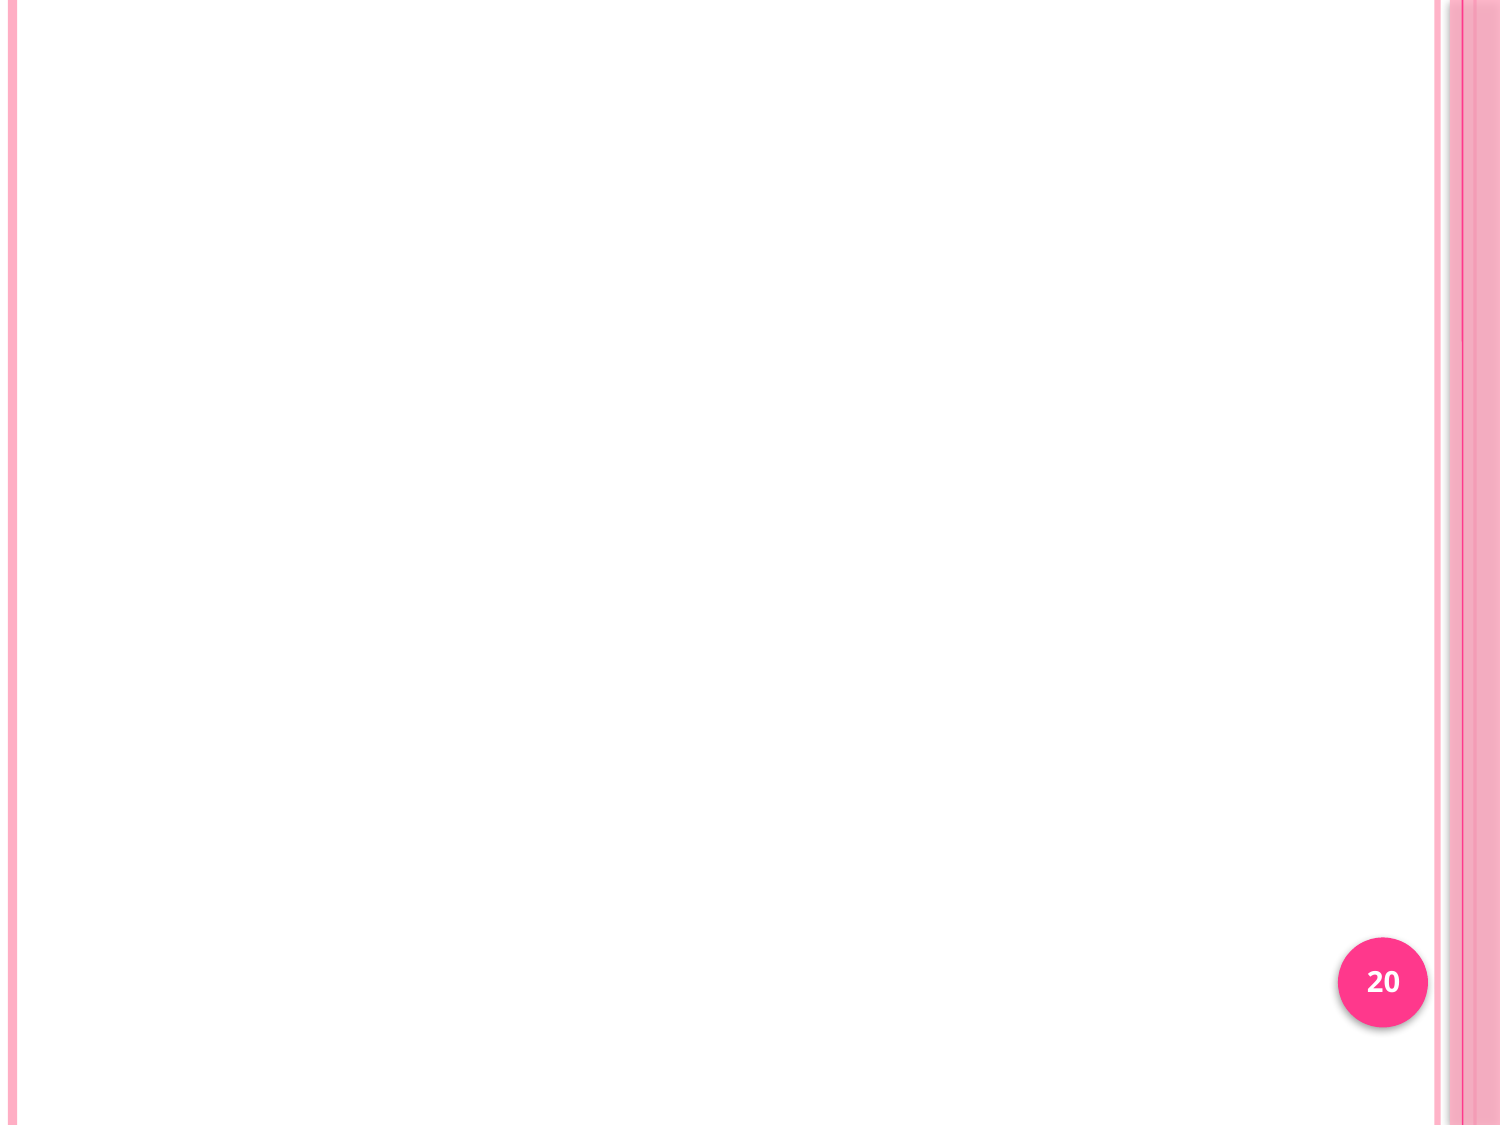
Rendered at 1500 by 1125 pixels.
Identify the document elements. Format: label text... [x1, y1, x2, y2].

slide_number 20 [1333, 940, 1434, 1027]
